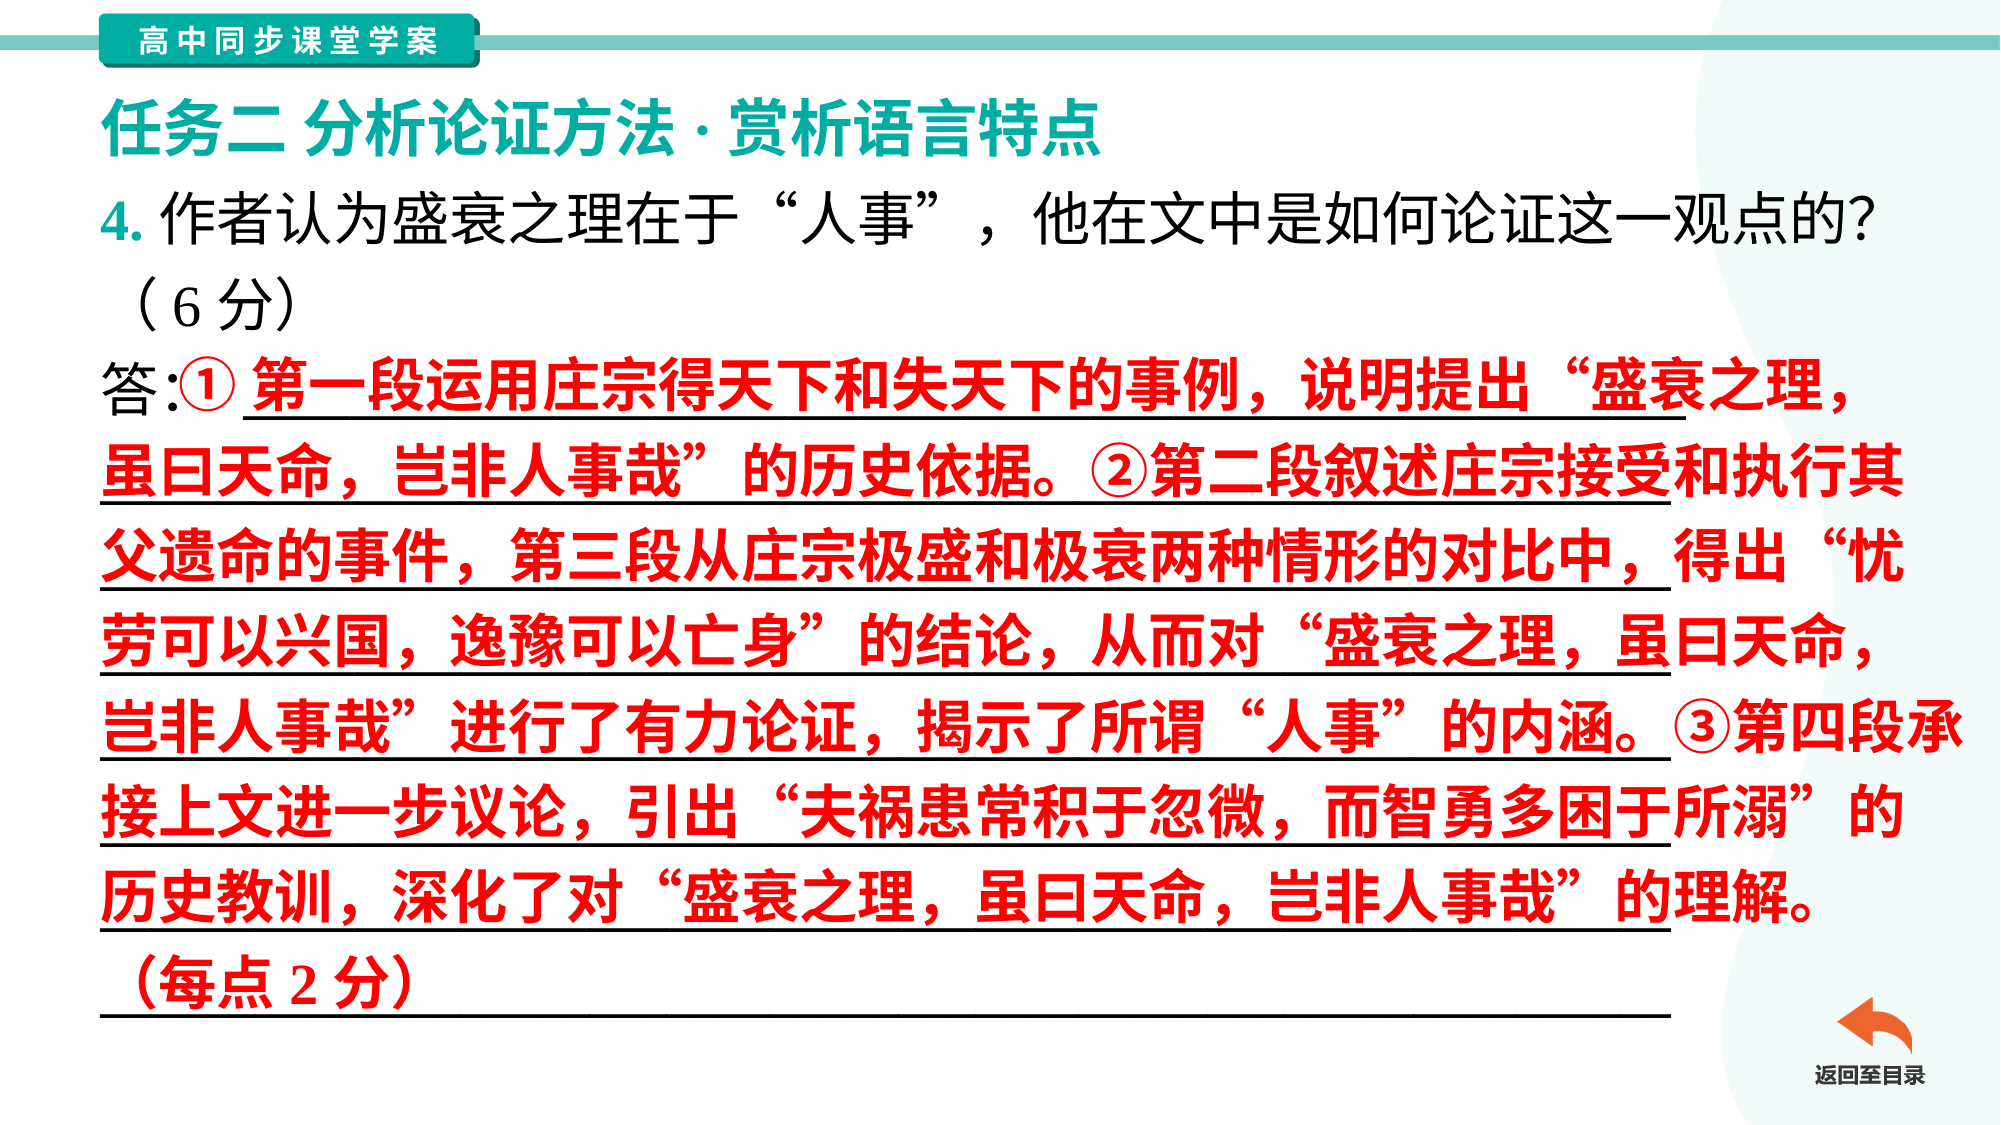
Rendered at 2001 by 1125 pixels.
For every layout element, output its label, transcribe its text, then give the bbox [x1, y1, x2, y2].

text_box 任务二 分析论证方法·赏析语言特点 [100, 76, 1899, 166]
text_box ①第一段运用庄宗得天下和失天下的事例，说明提出“盛衰之理， 虽曰天命，岂非人事哉”的历史依据。②第二段叙述庄宗接受和执行其 父遗命的事件，第三段从庄宗极盛和极衰两种情形的对比中，得出“忧 劳可以兴国，逸豫可以亡身”的结论，从而对“盛衰之理，虽曰天命， 岂非人事哉”进行了有力论证，揭示了所谓“人事”的内涵。③第四段承 接上文进一步议论，引出“夫祸患常积于忽微，而智勇多困于所溺”的 历史教训，深化了对“盛衰之理，虽曰天命，岂非人事哉”的理解。 （每点2分） [100, 332, 1899, 1017]
text_box 4.作者认为盛衰之理在于“人事”，他在文中是如何论证这一观点的？ （6分） 答： ________________________________________________________ _____________________________________________________________ _____________________________________________________________ _____________________________________________________________ _____________________________________________________________ _____________________________________________________________ _____________________________________________________________ _____________________________________________________________ [100, 166, 1899, 332]
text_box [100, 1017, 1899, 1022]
picture [0, 0, 2000, 1125]
